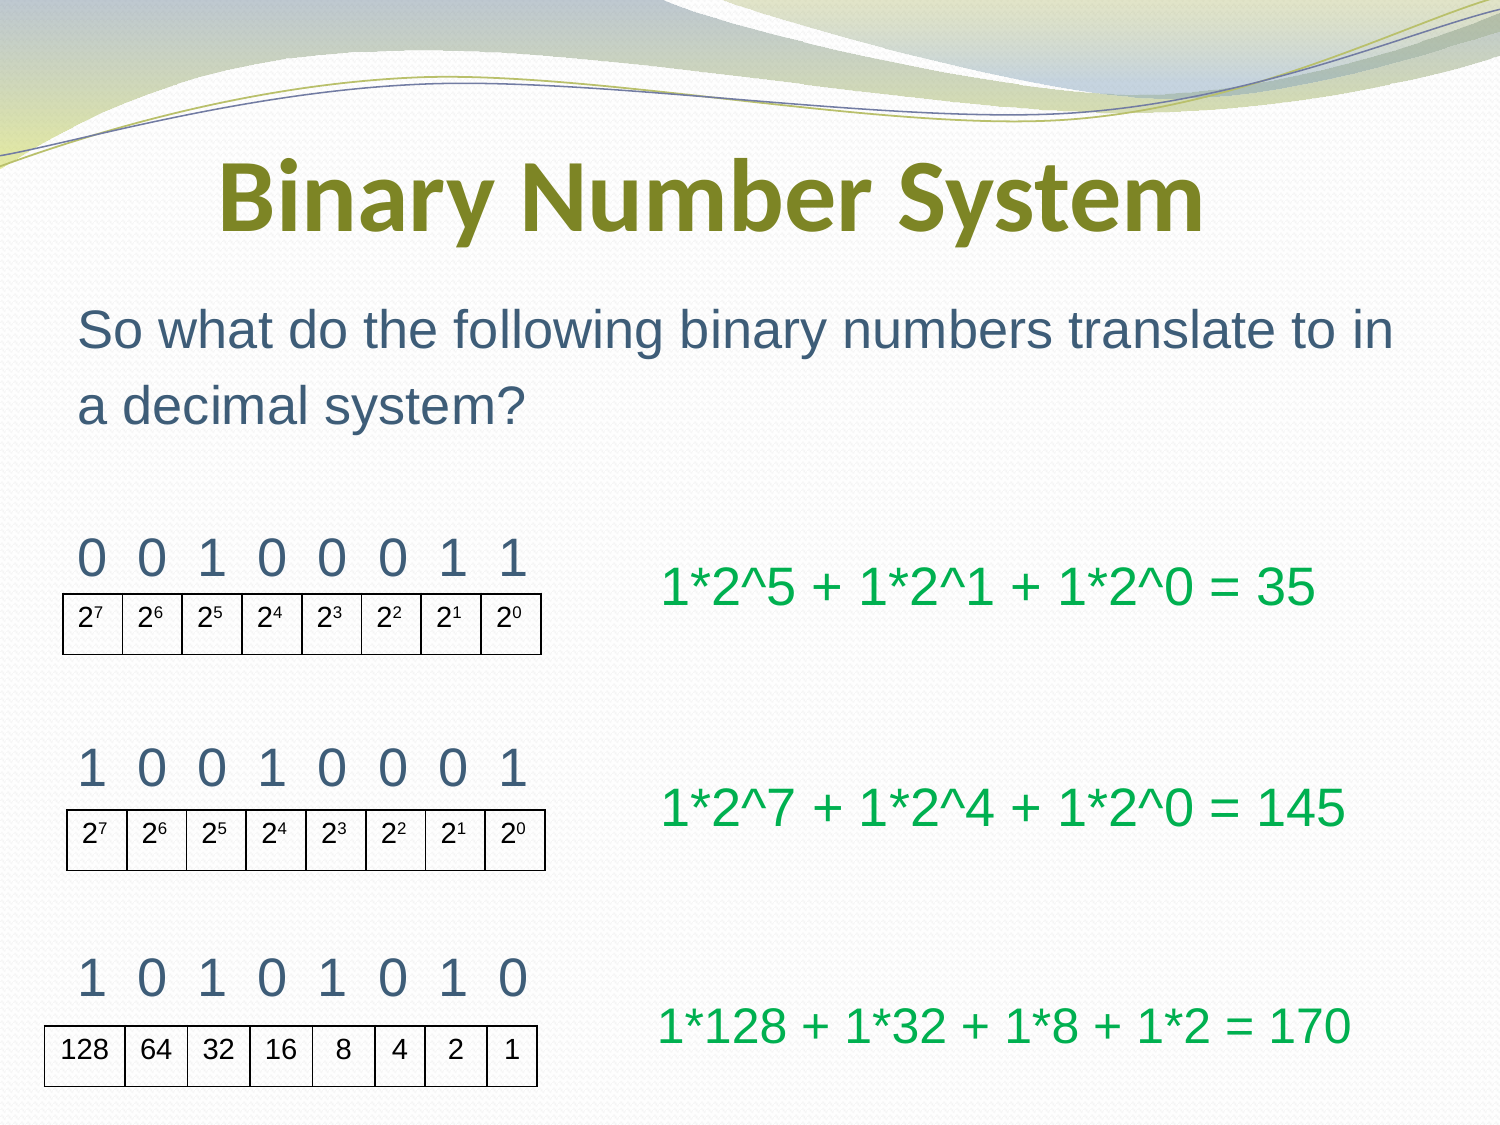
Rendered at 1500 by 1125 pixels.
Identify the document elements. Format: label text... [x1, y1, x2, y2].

table_header 2 [426, 1027, 486, 1086]
table_header 64 [126, 1027, 187, 1086]
text_box 1*2^5 + 1*2^1 + 1*2^0 = 35 [645, 543, 1396, 624]
table_header 22 [367, 811, 425, 870]
table_header 26 [123, 595, 181, 654]
table_header 26 [128, 811, 186, 870]
table_header 24 [243, 595, 301, 654]
table_header 20 [486, 811, 544, 870]
table_header 25 [183, 595, 241, 654]
table_header 8 [313, 1027, 374, 1086]
table_header 4 [376, 1027, 424, 1086]
table_header 27 [68, 811, 126, 870]
table_header 23 [307, 811, 365, 870]
title Binary Number System [37, 64, 1388, 252]
list So what do the following binary numbers translate to in a decimal system? 0 0 1 0 0 0 1 1 1 0 0 1 0 0 0 1 1 0 1 0 1 0 1 0 [62, 286, 1420, 1088]
table_header 22 [362, 595, 420, 654]
table_header 27 [64, 595, 122, 654]
text_box 1*2^7 + 1*2^4 + 1*2^0 = 145 [645, 764, 1371, 845]
table_header 1 [488, 1027, 536, 1086]
table_header 24 [247, 811, 305, 870]
table_header 32 [188, 1027, 249, 1086]
table_header 23 [303, 595, 361, 654]
table_header 20 [482, 595, 540, 654]
table_header 16 [251, 1027, 312, 1086]
table_header 21 [422, 595, 480, 654]
table_header 25 [187, 811, 245, 870]
text_box 1*128 + 1*32 + 1*8 + 1*2 = 170 [642, 985, 1396, 1061]
table_header 128 [45, 1027, 124, 1086]
table_header 21 [426, 811, 484, 870]
